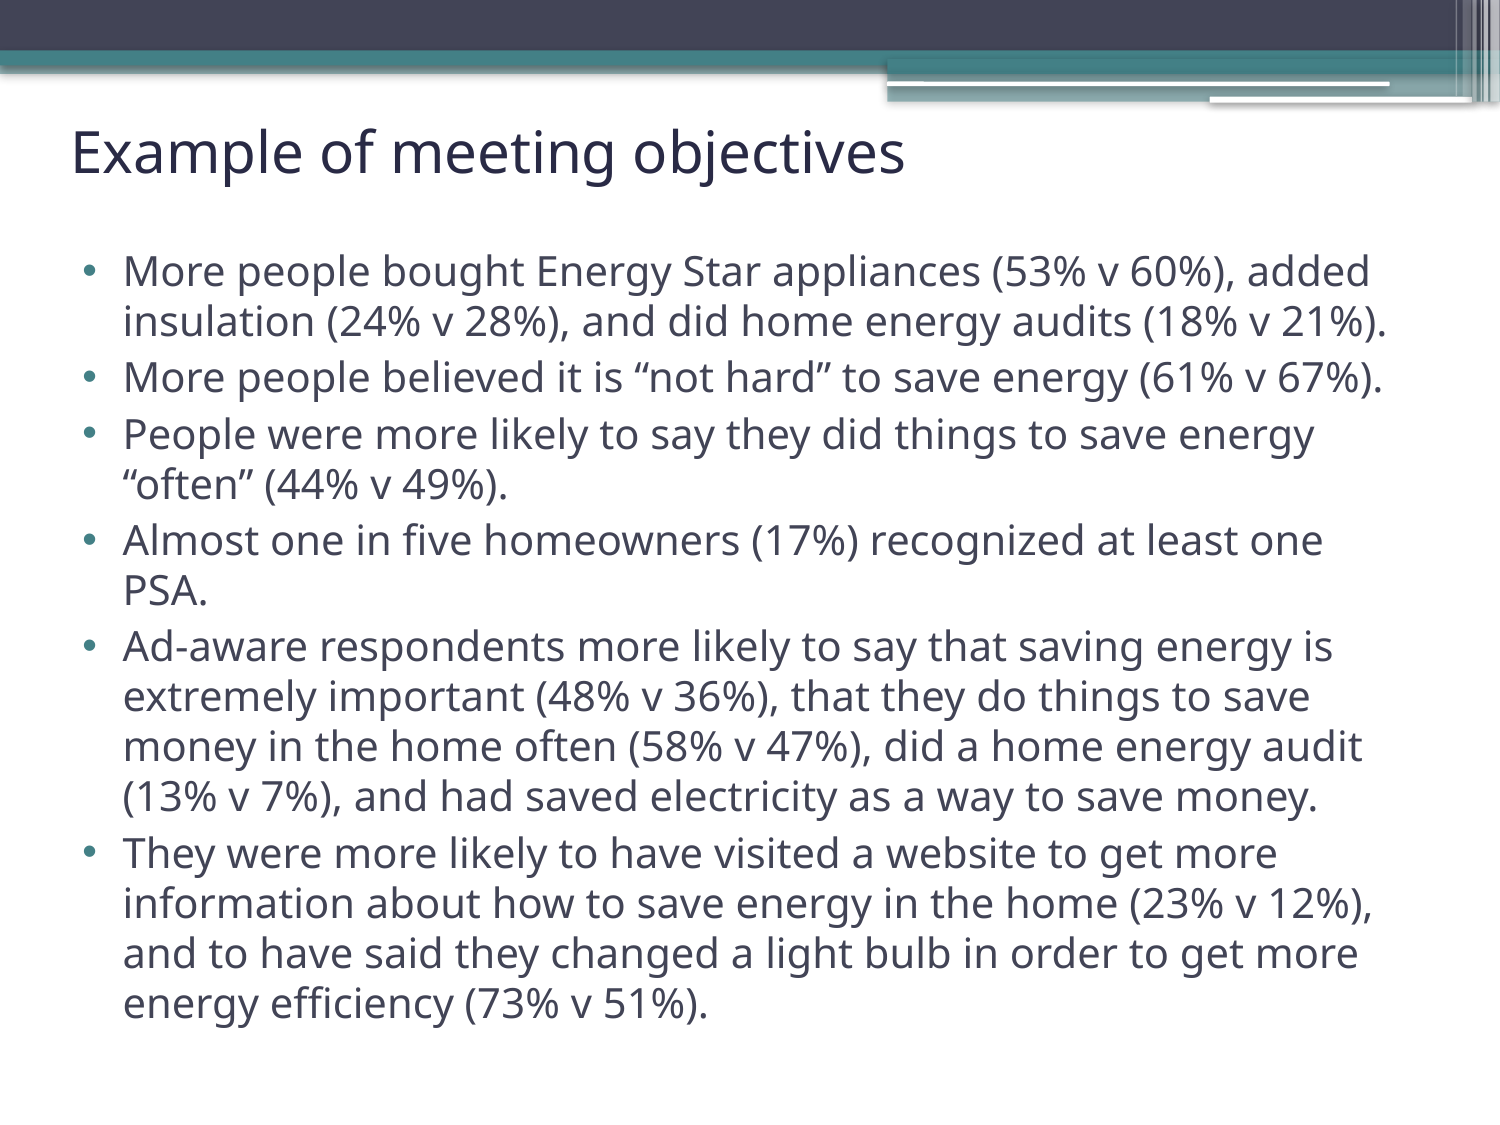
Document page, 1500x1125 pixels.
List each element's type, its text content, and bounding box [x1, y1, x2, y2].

list More people bought Energy Star appliances (53% v 60%), added insulation (24% v 28%), and did home energy audits (18% v 21%). More people believed it is “not hard” to save energy (61% v 67%). People were more likely to say they did things to save energy “often” (44% v 49%). Almost one in five homeowners (17%) recognized at least one PSA. Ad-aware respondents more likely to say that saving energy is extremely important (48% v 36%), that they do things to save money in the home often (58% v 47%), did a home energy audit (13% v 7%), and had saved electricity as a way to save money. They were more likely to have visited a website to get more information about how to save energy in the home (23% v 12%), and to have said they changed a light bulb in order to get more energy efficiency (73% v 51%). [0, 237, 1425, 1025]
title Example of meeting objectives [55, 62, 1500, 238]
